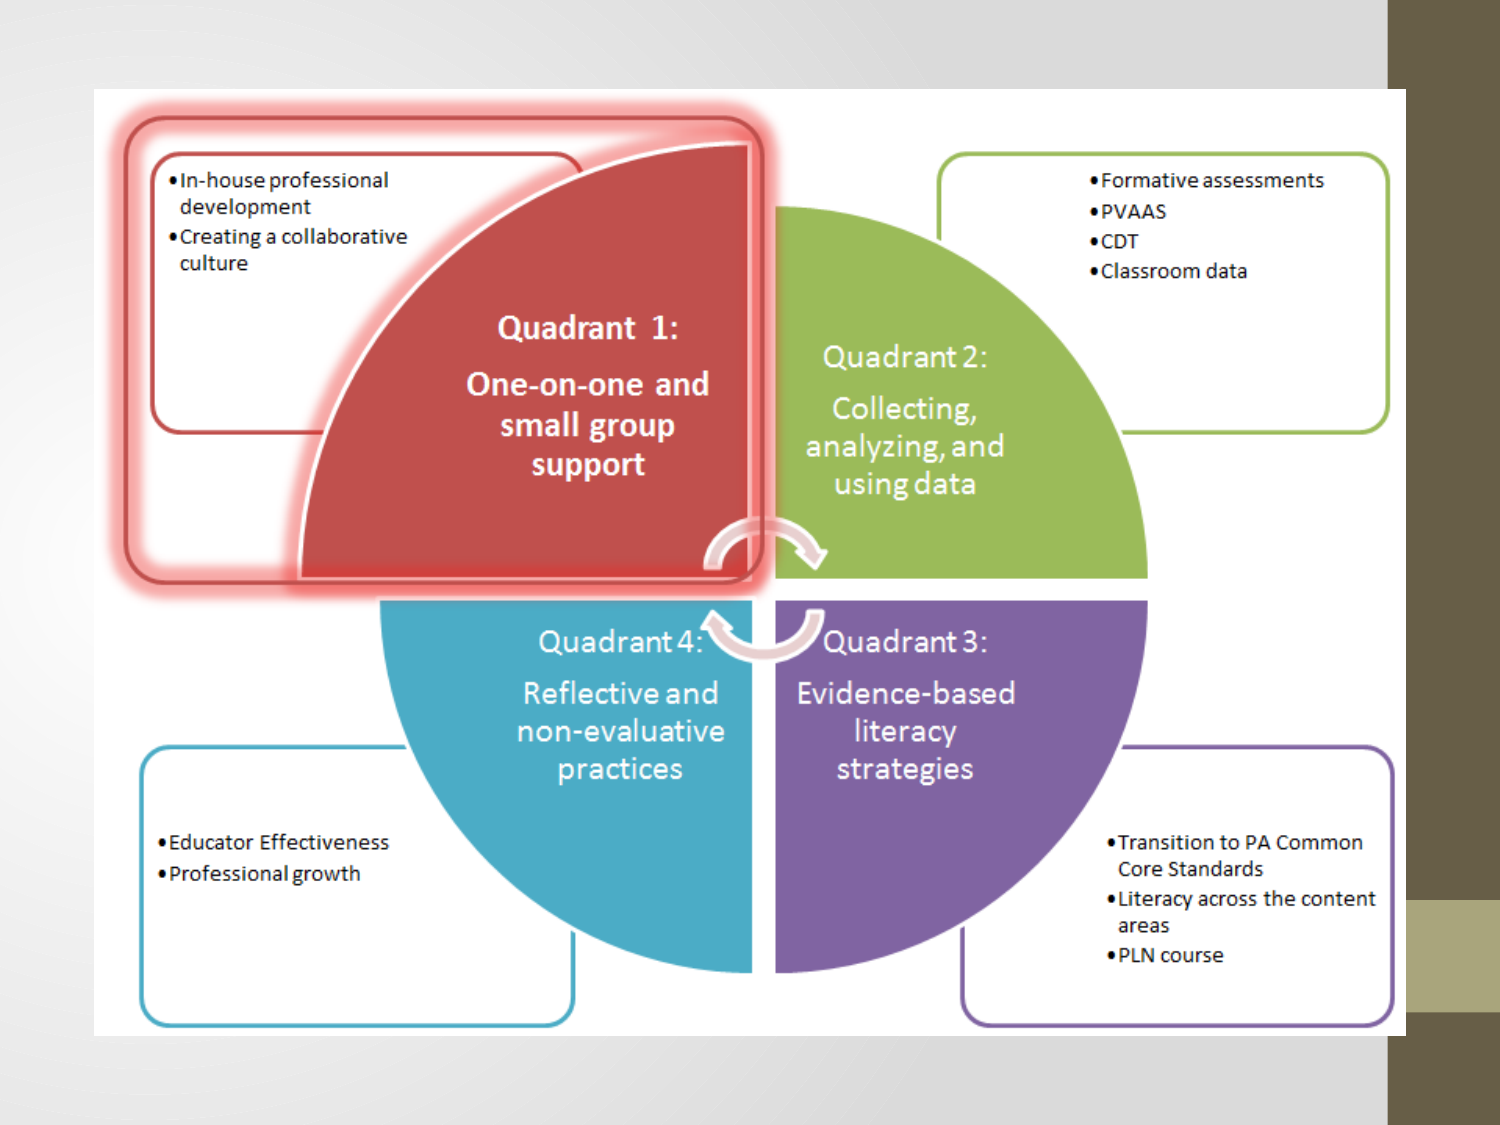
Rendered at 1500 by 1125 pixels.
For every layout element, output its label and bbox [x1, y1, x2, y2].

picture [94, 89, 1406, 1036]
